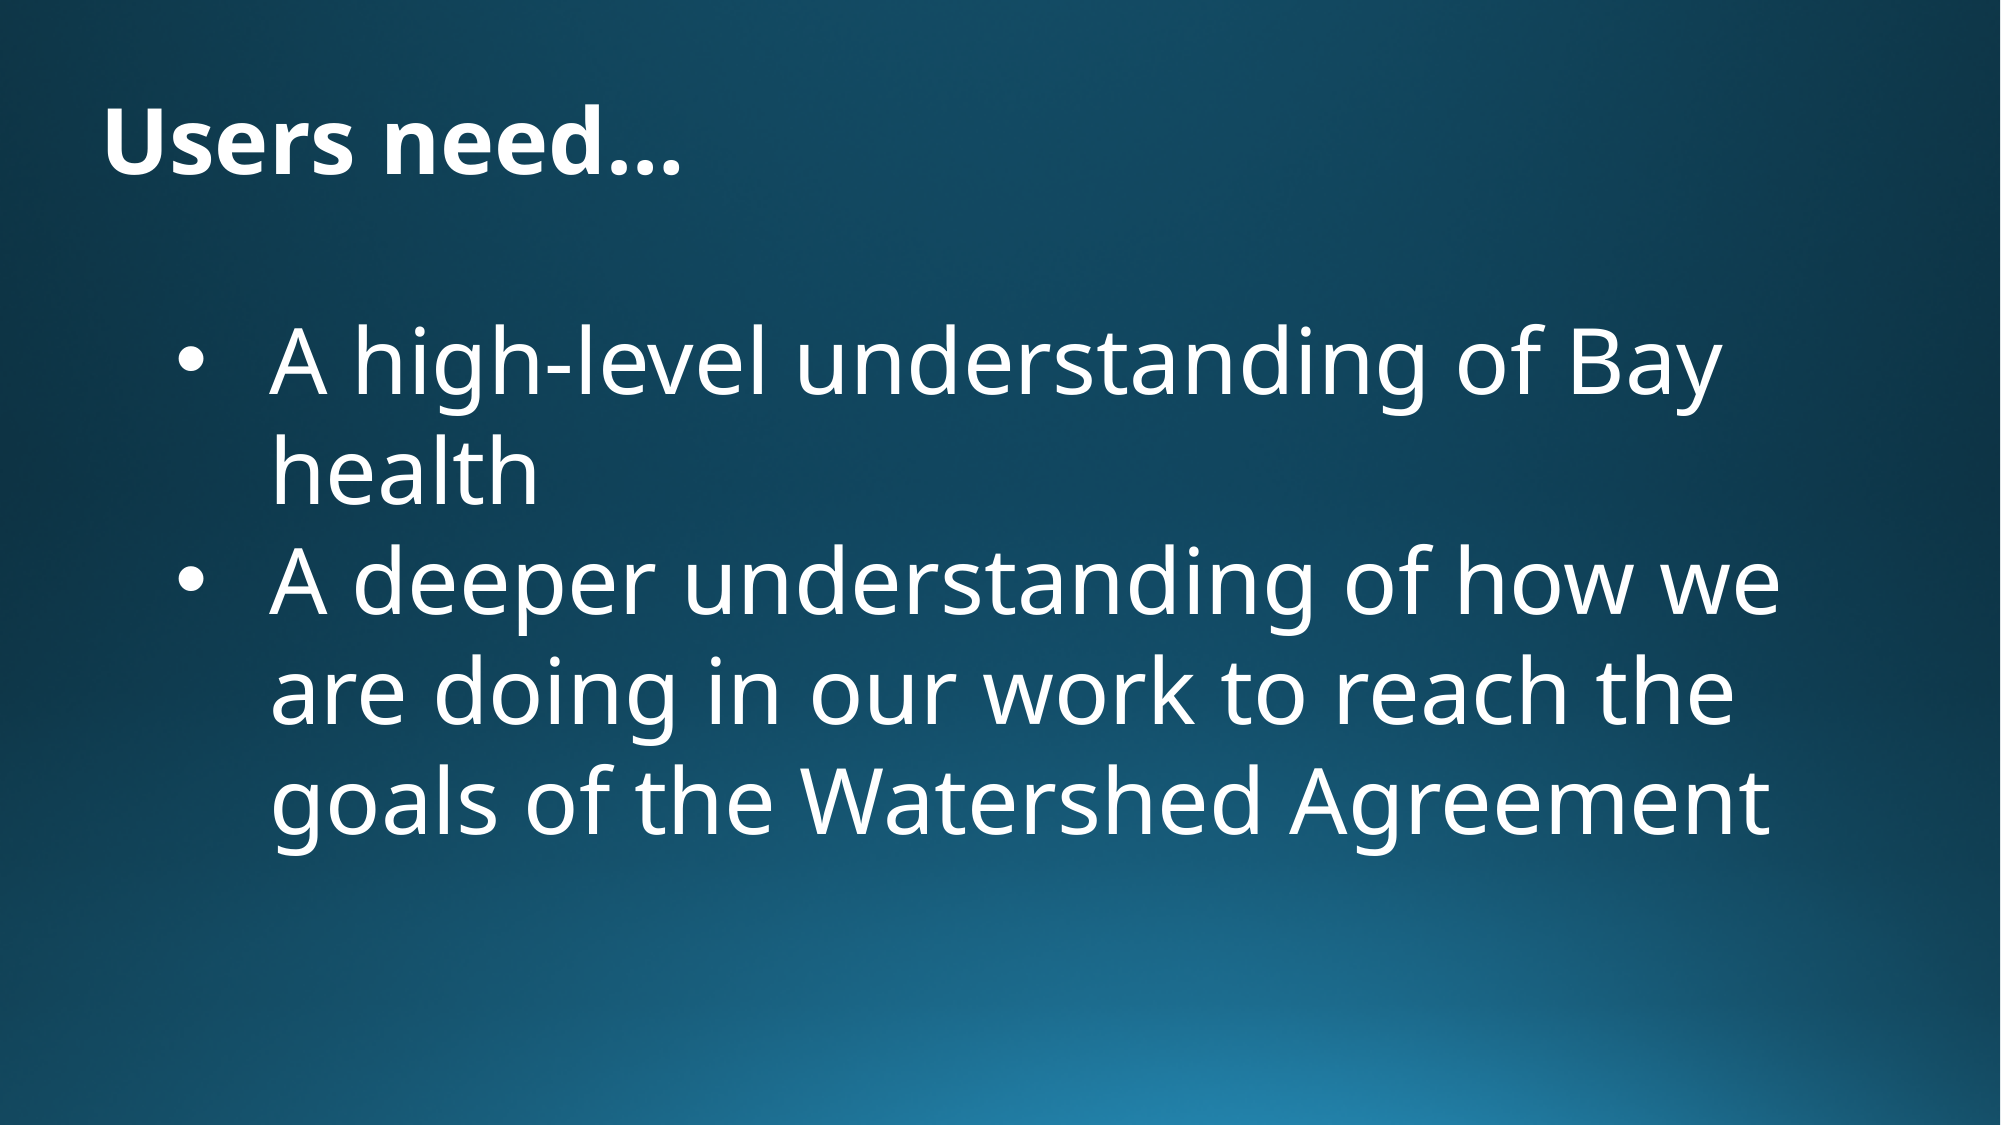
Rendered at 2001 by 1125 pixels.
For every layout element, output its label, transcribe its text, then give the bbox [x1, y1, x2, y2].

text_box Users need… A high-level understanding of Bay health A deeper understanding of how we are doing in our work to reach the goals of the Watershed Agreement [85, 75, 1916, 861]
picture [0, 0, 2001, 1125]
